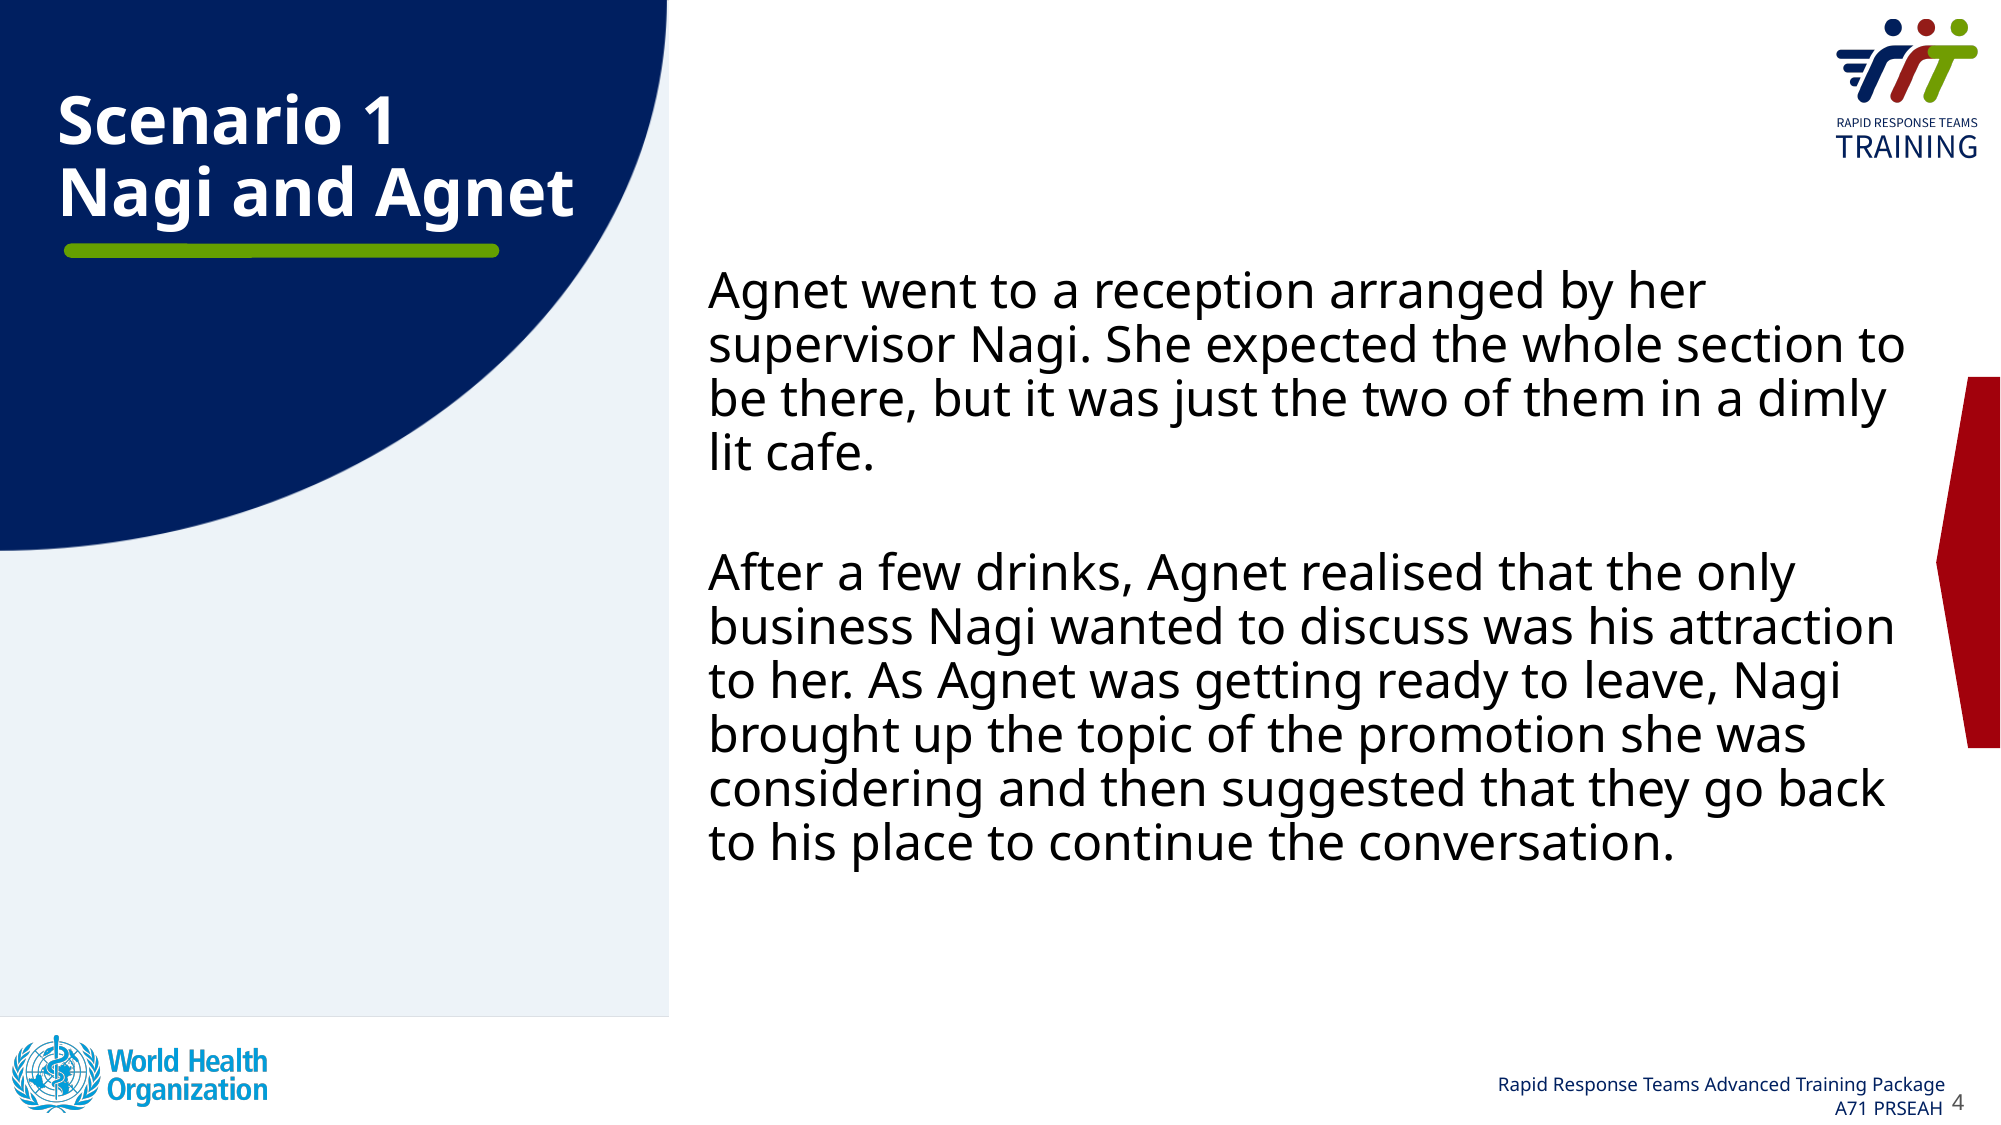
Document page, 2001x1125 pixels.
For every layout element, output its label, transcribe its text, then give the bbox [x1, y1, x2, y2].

picture [1835, 19, 1978, 167]
title Scenario 1 Nagi and Agnet [49, 0, 587, 318]
text_box [63, 243, 500, 258]
picture [12, 1083, 48, 1113]
picture [12, 1035, 267, 1113]
picture [0, 0, 669, 1018]
list Agnet went to a reception arranged by her supervisor Nagi. She expected the whole section to be there, but it was just the two of them in a dimly lit cafe. After a few drinks, Agnet realised that the only business Nagi wanted to discuss was his attraction to her. As Agnet was getting ready to leave, Nagi brought up the topic of the promotion she was considering and then suggested that they go back to his place to continue the conversation. [700, 257, 1937, 1049]
picture [58, 1050, 64, 1058]
